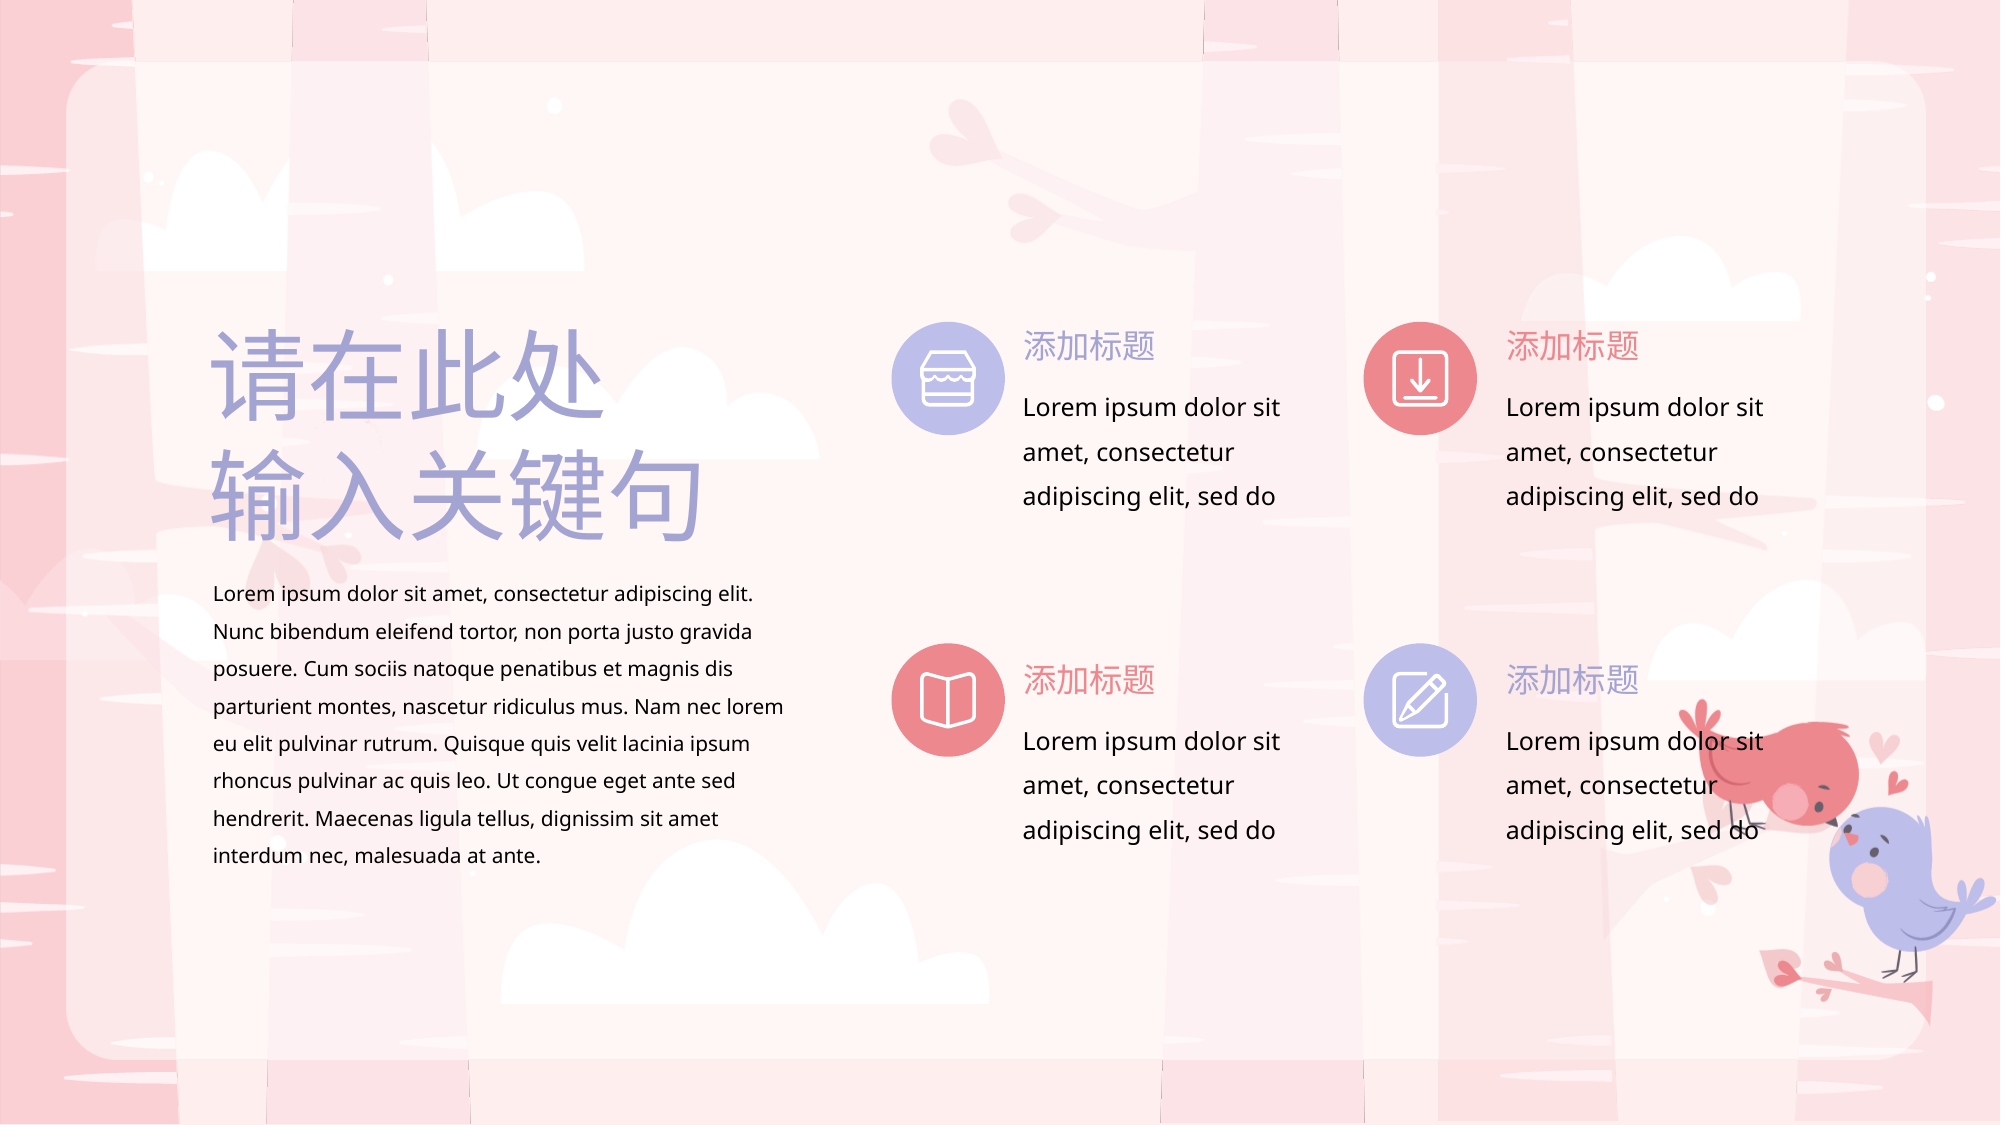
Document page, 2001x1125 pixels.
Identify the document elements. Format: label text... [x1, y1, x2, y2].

text_box [1362, 320, 1479, 437]
text_box [890, 642, 1006, 758]
text_box Lorem ipsum dolor sit amet, consectetur adipiscing elit, sed do [1022, 376, 1295, 511]
text_box 请在此处 输入关键句 [192, 306, 744, 562]
text_box [1392, 671, 1449, 729]
text_box 添加标题 [1506, 325, 1640, 366]
text_box 添加标题 [1506, 659, 1640, 700]
text_box Lorem ipsum dolor sit amet, consectetur adipiscing elit, sed do [1505, 710, 1778, 845]
text_box 添加标题 [1023, 325, 1157, 366]
text_box 添加标题 [1023, 659, 1157, 700]
text_box [1362, 642, 1479, 758]
text_box [890, 320, 1006, 437]
text_box Lorem ipsum dolor sit amet, consectetur adipiscing elit, sed do [1022, 710, 1295, 845]
text_box Lorem ipsum dolor sit amet, consectetur adipiscing elit. Nunc bibendum eleifend tortor, non porta justo gravida posuere. Cum sociis natoque penatibus et magnis dis parturient montes, nascetur ridiculus mus. Nam nec lorem eu elit pulvinar rutrum. Quisque quis velit lacinia ipsum rhoncus pulvinar ac quis leo. Ut congue eget ante sed hendrerit. Maecenas ligula tellus, dignissim sit amet interdum nec, malesuada at ante. [198, 561, 816, 876]
text_box Lorem ipsum dolor sit amet, consectetur adipiscing elit, sed do [1505, 376, 1778, 511]
text_box [1392, 350, 1449, 407]
text_box [920, 671, 976, 729]
picture [0, 0, 2000, 1125]
text_box [920, 350, 976, 407]
